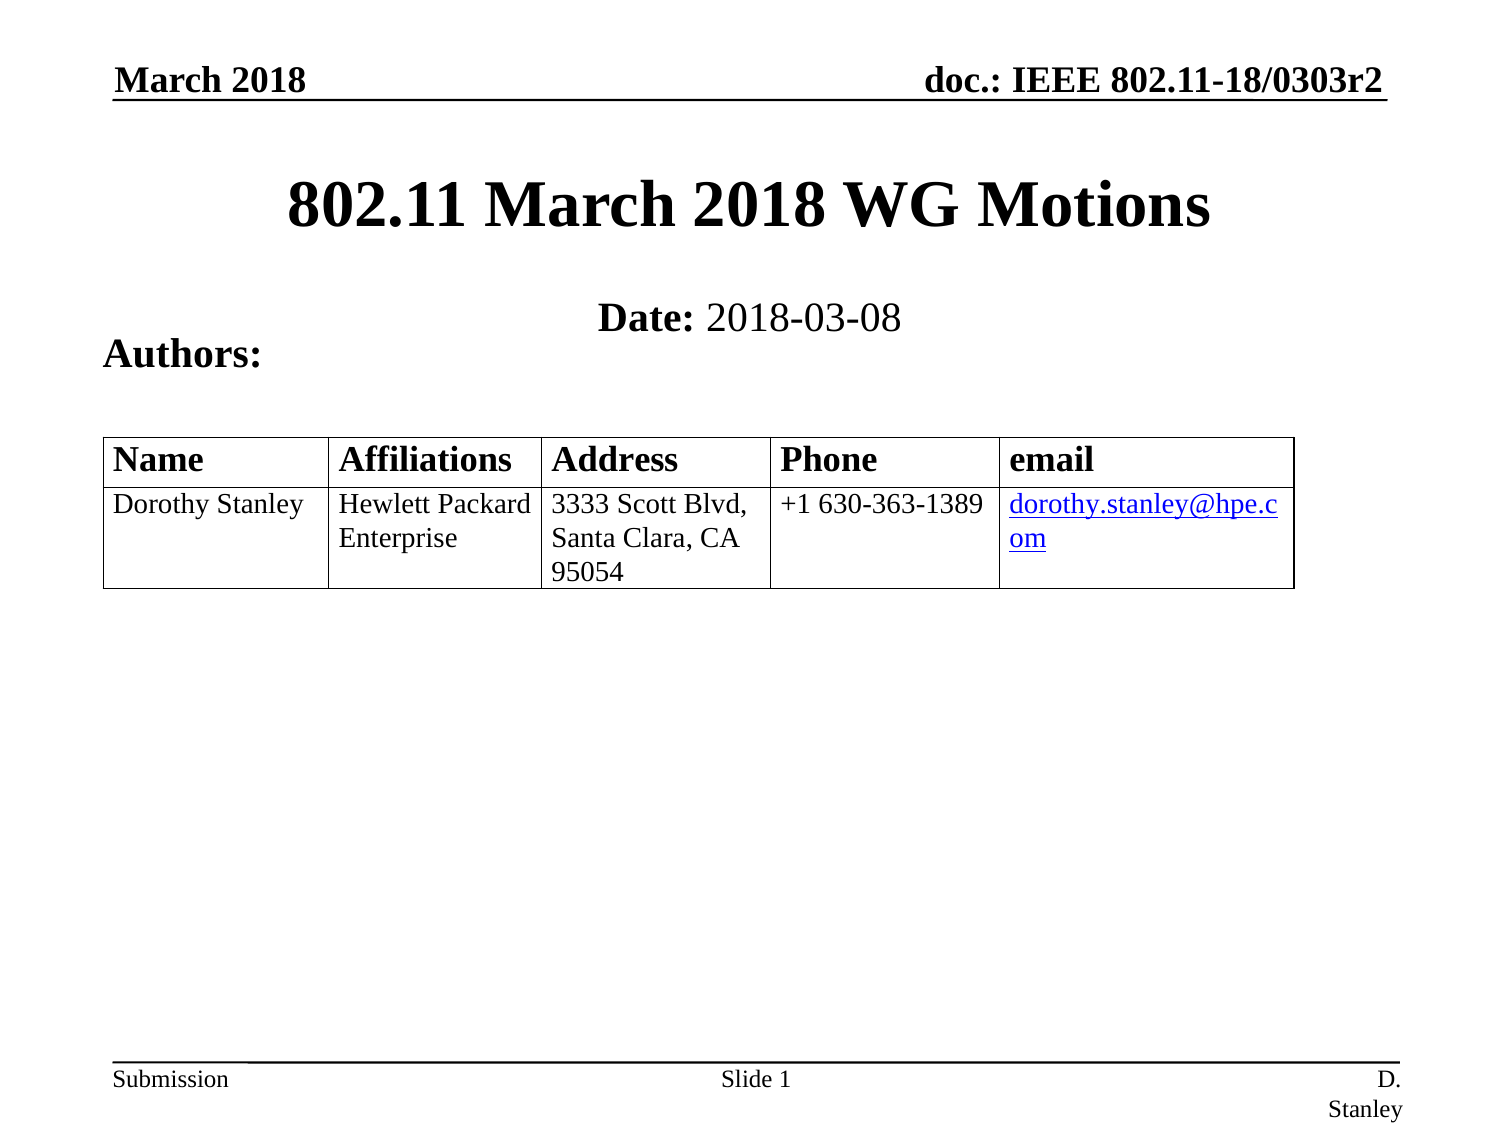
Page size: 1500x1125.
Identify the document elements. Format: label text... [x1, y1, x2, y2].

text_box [89, 436, 1314, 732]
title 802.11 March 2018 WG Motions [112, 112, 1388, 287]
text_box Authors: [87, 318, 325, 381]
slide_number Slide 1 [712, 1061, 800, 1093]
list Date: 2018-03-08 [112, 287, 1388, 350]
footer D. Stanley, HP Enterprise [1324, 1061, 1402, 1093]
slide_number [114, 54, 374, 101]
